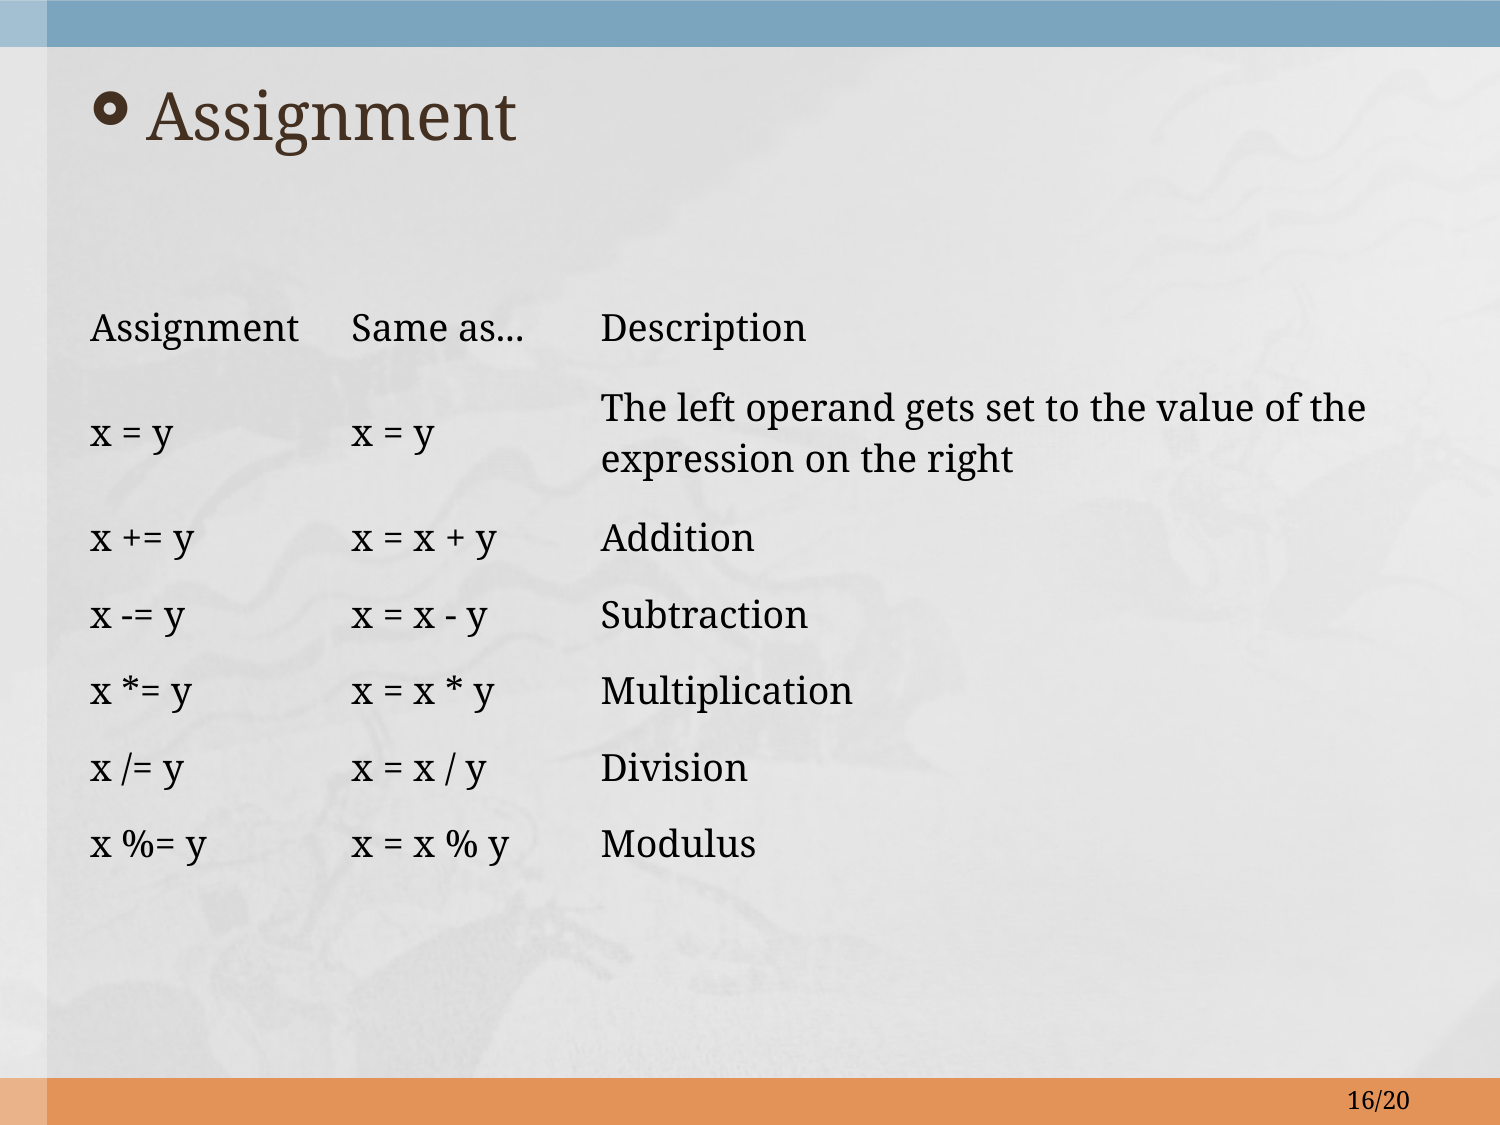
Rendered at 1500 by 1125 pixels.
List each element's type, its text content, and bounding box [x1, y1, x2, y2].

table_cell x = y [337, 365, 586, 499]
table_cell x = x + y [337, 499, 586, 575]
table_cell x *= y [75, 652, 337, 728]
table_header Same as... [337, 289, 586, 365]
table_cell x -= y [75, 575, 337, 652]
table_cell Division [586, 728, 1388, 805]
table_cell Subtraction [586, 575, 1388, 652]
table_cell x = x % y [337, 805, 586, 881]
slide_number 16/20 [1074, 1078, 1425, 1125]
table_cell The left operand gets set to the value of the expression on the right [586, 365, 1388, 499]
table_cell x /= y [75, 728, 337, 805]
table_cell x = x / y [337, 728, 586, 805]
table_cell x = x - y [337, 575, 586, 652]
list Assignment [75, 66, 1425, 1005]
table_header Assignment [75, 289, 337, 365]
table_cell x = x * y [337, 652, 586, 728]
table_cell x += y [75, 499, 337, 575]
table_cell Modulus [586, 805, 1388, 881]
table_cell x = y [75, 365, 337, 499]
table_cell x %= y [75, 805, 337, 881]
table_cell Multiplication [586, 652, 1388, 728]
table_cell Addition [586, 499, 1388, 575]
table_header Description [586, 289, 1388, 365]
